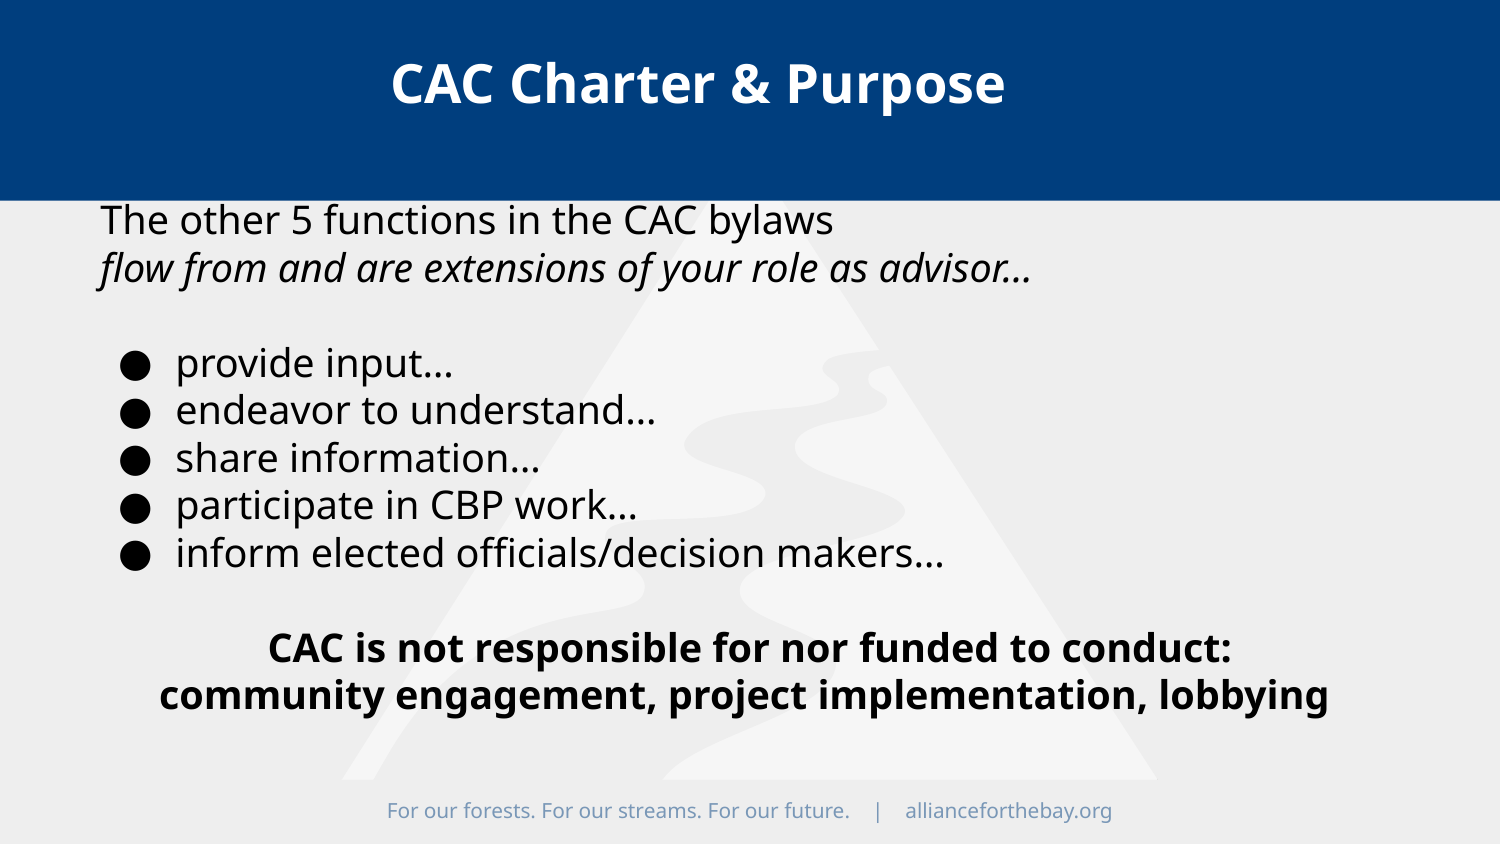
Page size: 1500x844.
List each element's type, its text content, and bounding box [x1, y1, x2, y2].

text_box CAC Charter & Purpose [92, 42, 1305, 123]
text_box [0, 0, 1500, 201]
text_box The other 5 functions in the CAC bylaws flow from and are extensions of your role as advisor… provide input… endeavor to understand… share information… participate in CBP work… inform elected officials/decision makers… CAC is not responsible for nor funded to conduct: community engagement, project implementation, lobbying [92, 147, 1408, 726]
